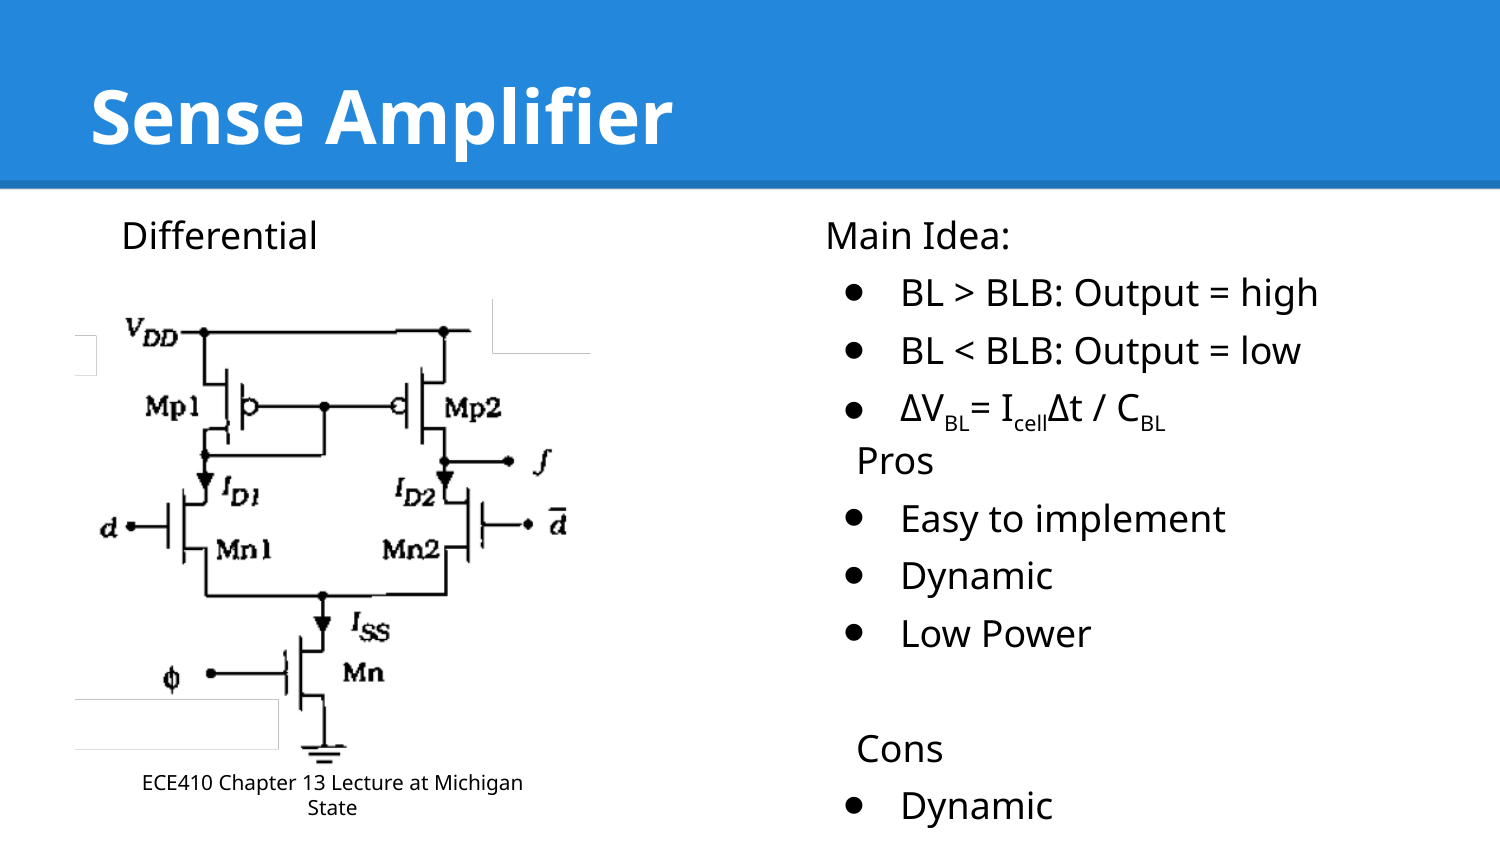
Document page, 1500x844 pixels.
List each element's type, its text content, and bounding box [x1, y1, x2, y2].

list Differential [75, 196, 731, 808]
title Sense Amplifier [75, 33, 1425, 175]
list Pros Easy to implement Dynamic Low Power Cons Dynamic [810, 422, 1466, 831]
text_box [75, 299, 591, 793]
text_box ECE410 Chapter 13 Lecture at Michigan State [105, 754, 561, 810]
text_box Main Idea: BL > BLB: Output = high BL < BLB: Output = low ΔVBL= IcellΔt / CBL [809, 196, 1410, 423]
